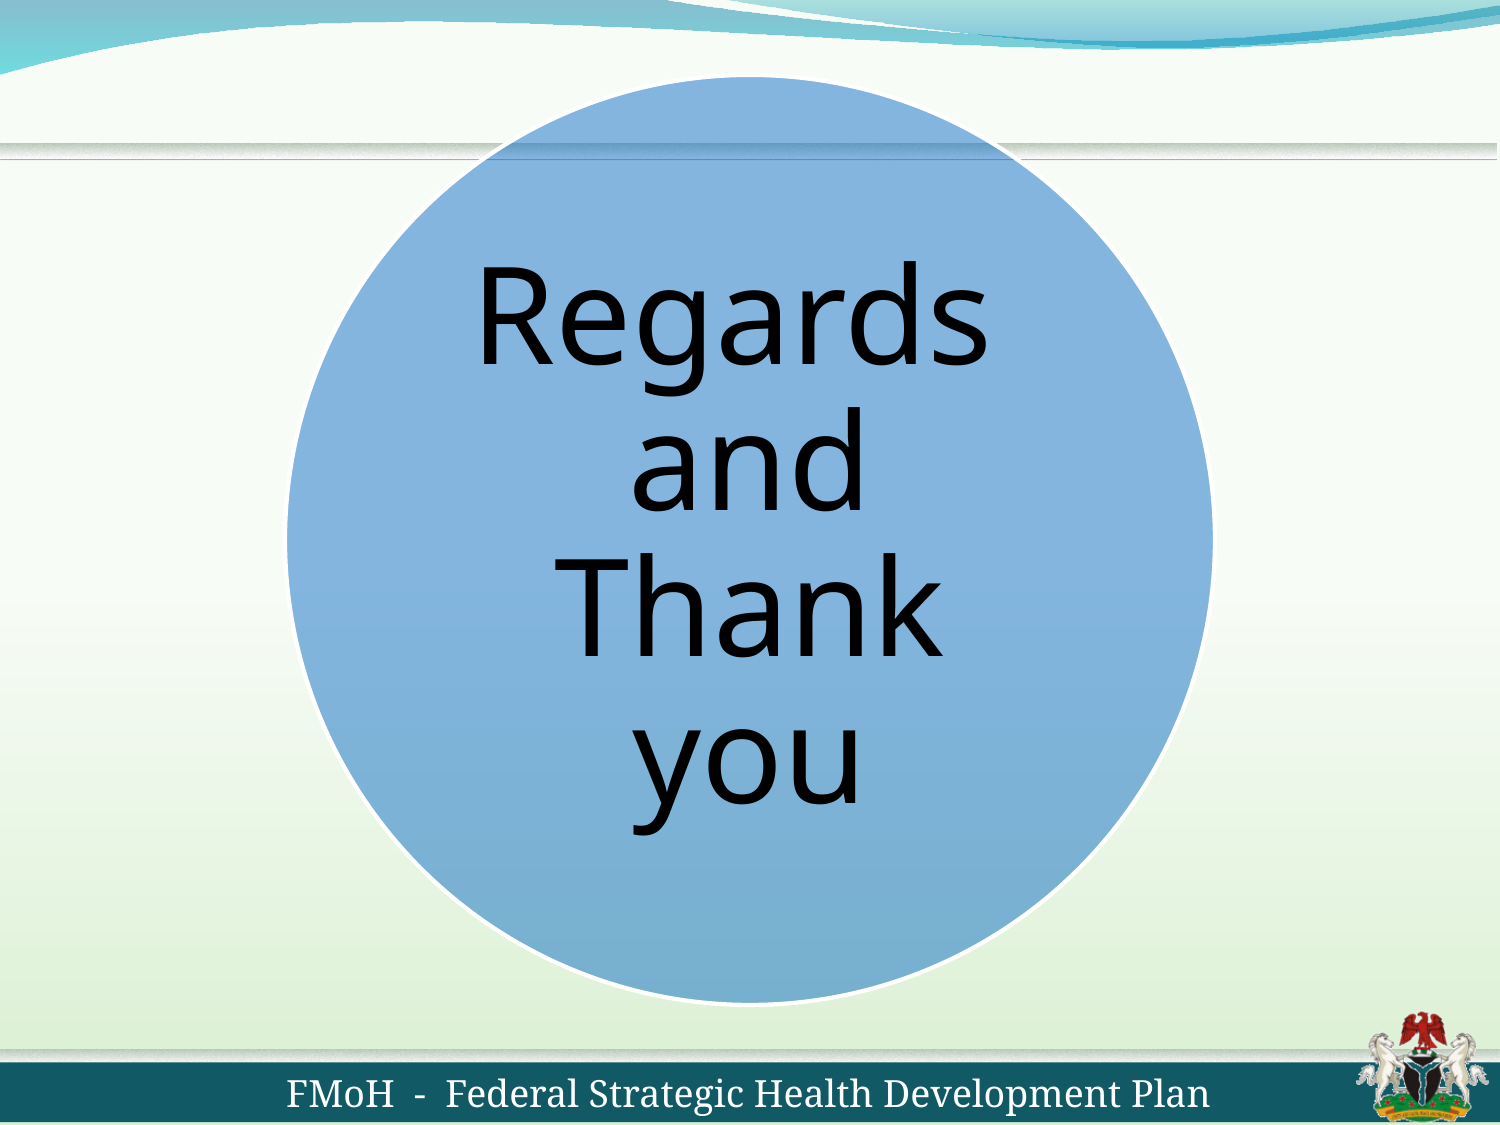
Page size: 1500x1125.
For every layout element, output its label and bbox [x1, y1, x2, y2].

picture [0, 143, 70, 161]
list [74, 74, 1426, 1006]
picture [0, 1008, 1500, 1125]
picture [1429, 143, 1497, 161]
